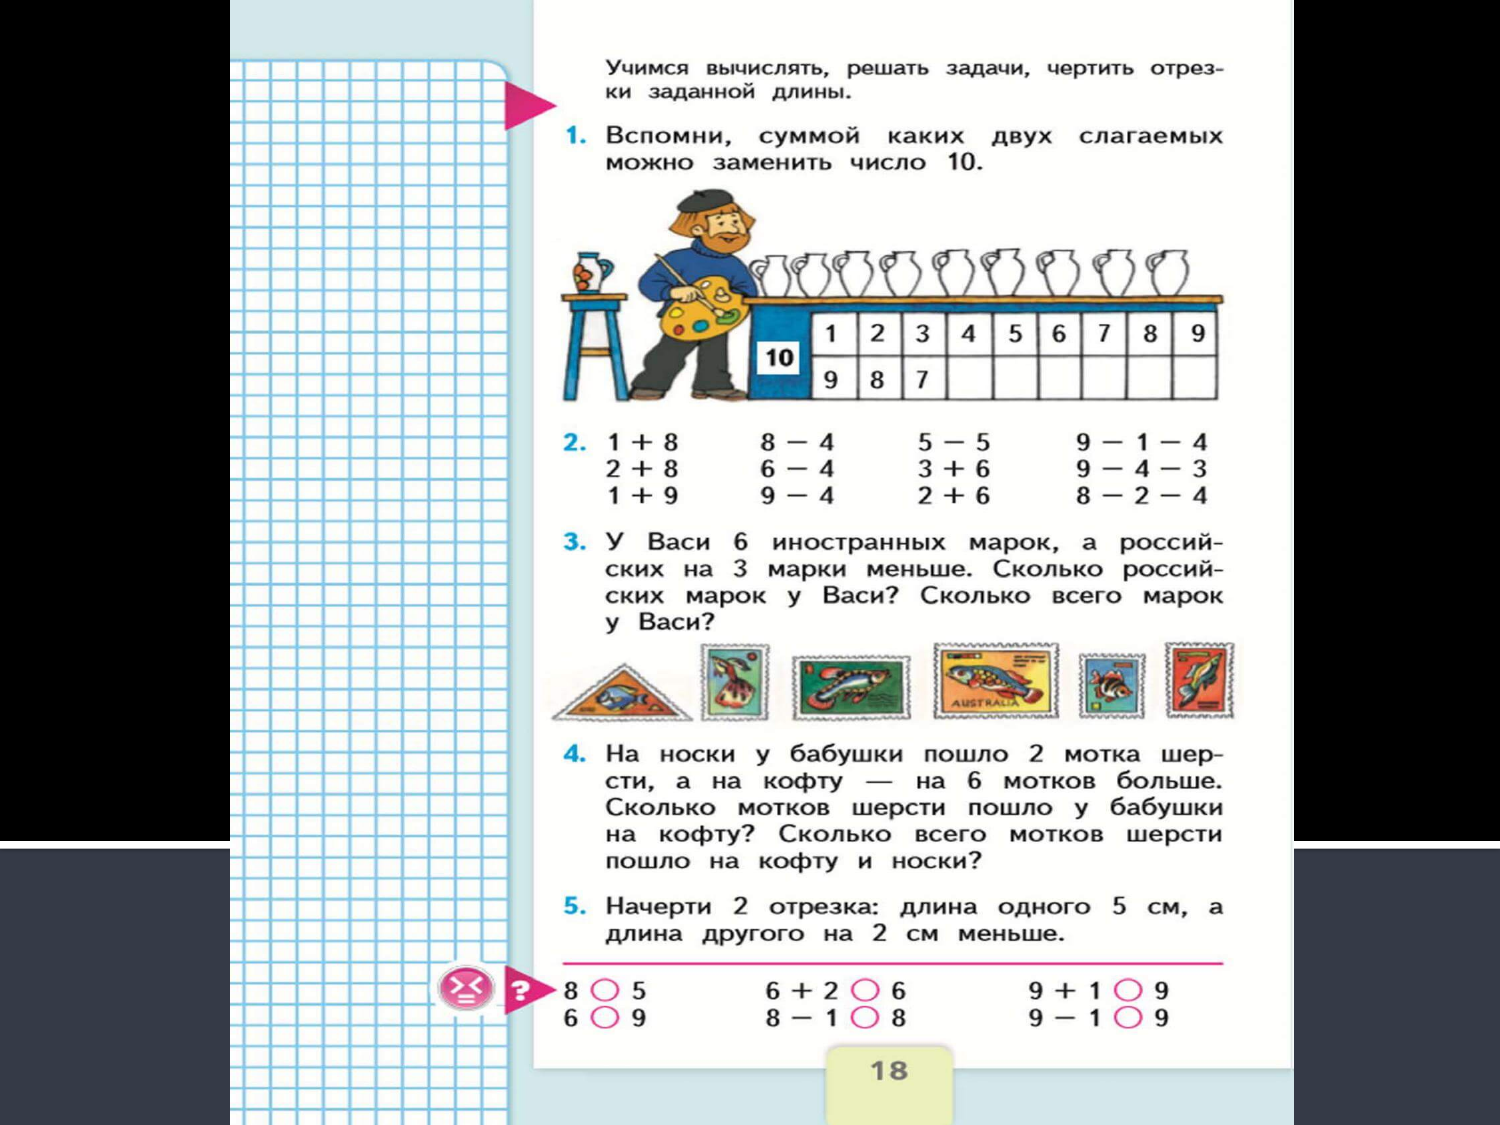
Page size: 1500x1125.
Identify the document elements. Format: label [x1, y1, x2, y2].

picture [230, 0, 1294, 1125]
